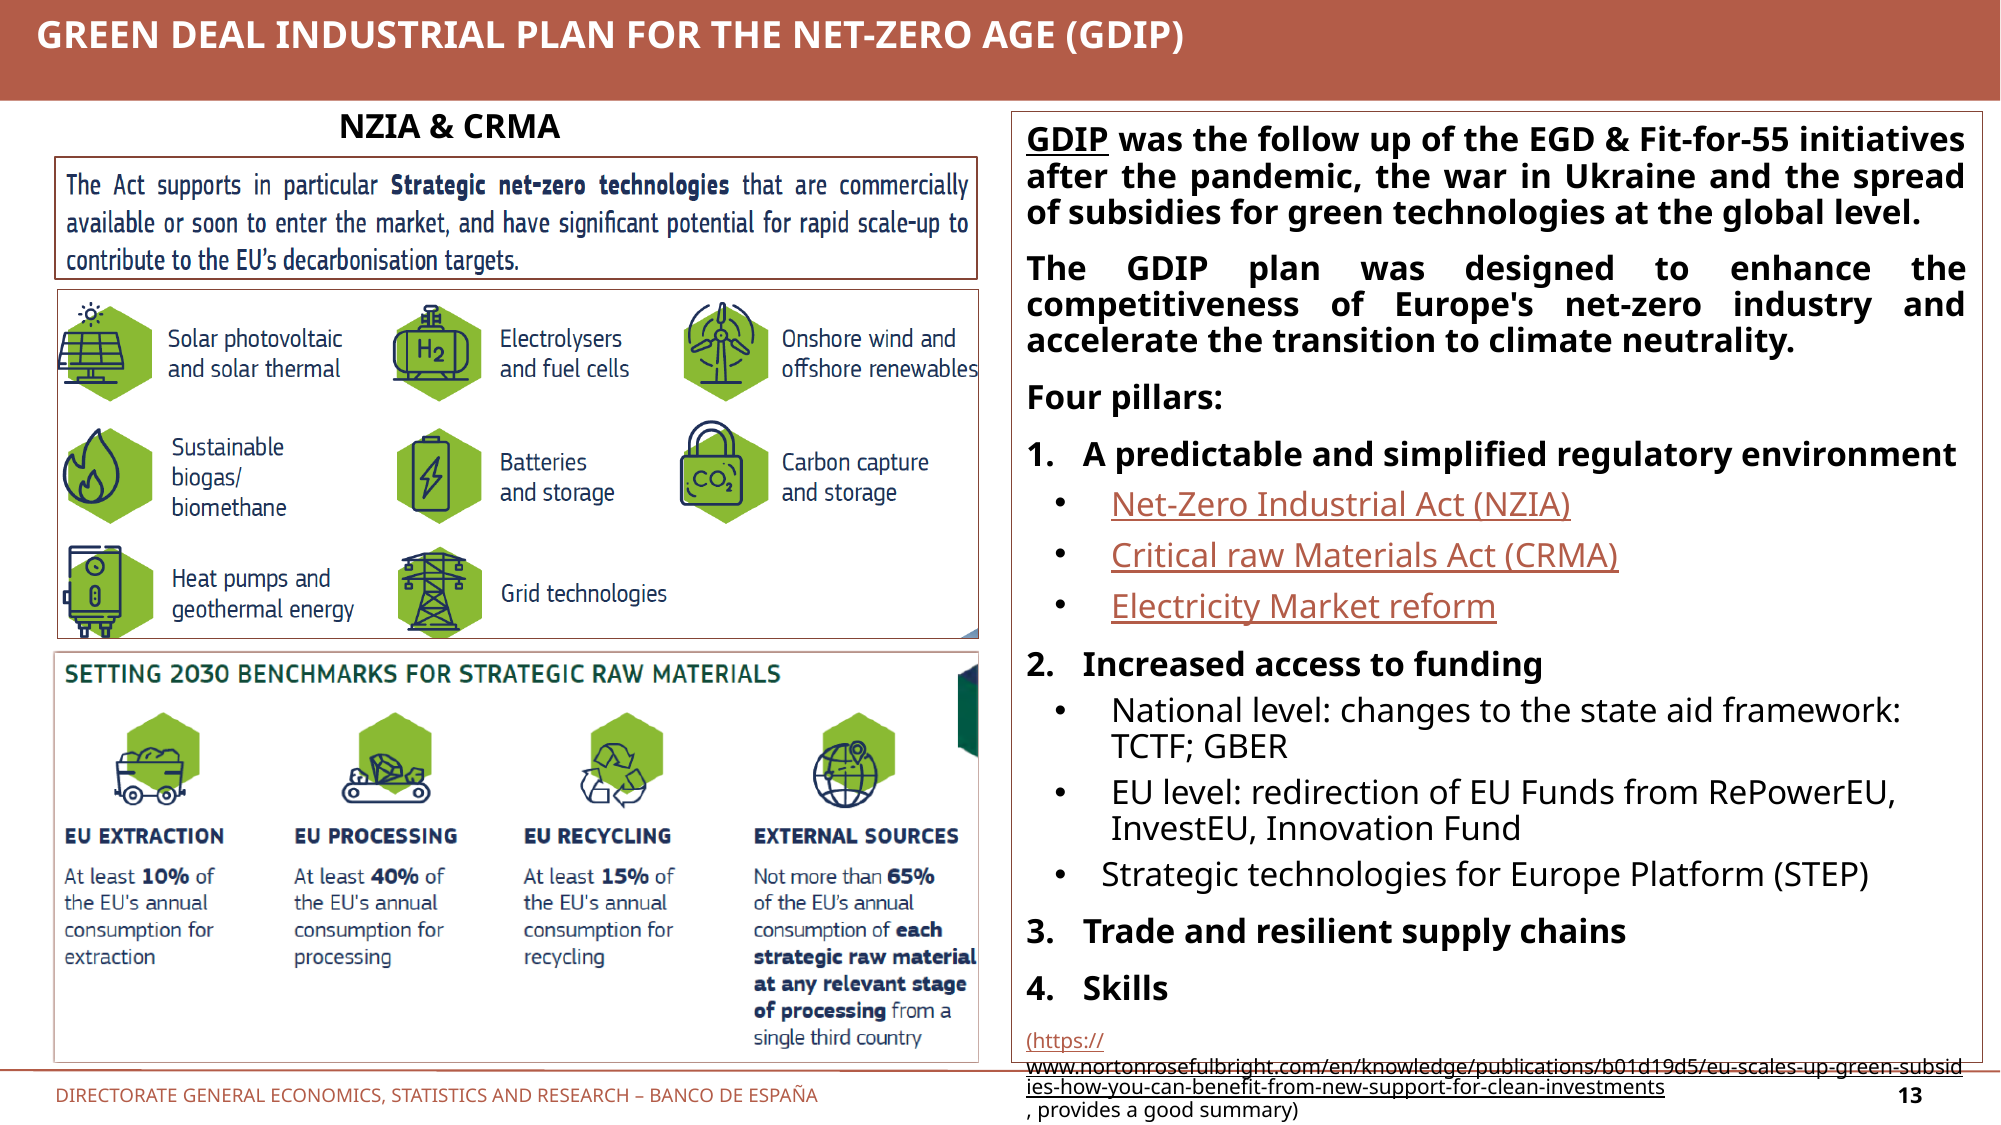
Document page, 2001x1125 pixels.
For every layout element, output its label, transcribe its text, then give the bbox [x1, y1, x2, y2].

list GDIP was the follow up of the EGD & Fit-for-55 initiatives after the pandemic, the war in Ukraine and the spread of subsidies for green technologies at the global level. The GDIP plan was designed to enhance the competitiveness of Europe's net-zero industry and accelerate the transition to climate neutrality. Four pillars: A predictable and simplified regulatory environment Net-Zero Industrial Act (NZIA) Critical raw Materials Act (CRMA) Electricity Market reform Increased access to funding National level: changes to the state aid framework: TCTF; GBER EU level: redirection of EU Funds from RePowerEU, InvestEU, Innovation Fund Strategic technologies for Europe Platform (STEP) Trade and resilient supply chains Skills (https://www.nortonrosefulbright.com/en/knowledge/publications/b01d19d5/eu-scales-up-green-subsidies-how-you-can-benefit-from-new-support-for-clean-investments, provides a good summary) [1011, 111, 1983, 1063]
title Green Deal Industrial Plan for the Net-Zero Age (GDIP) [21, 8, 1983, 100]
slide_number 13 [1843, 1074, 1938, 1122]
picture [55, 157, 977, 278]
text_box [54, 652, 977, 1061]
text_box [57, 289, 979, 639]
list NZIA & CRMA [338, 112, 587, 146]
